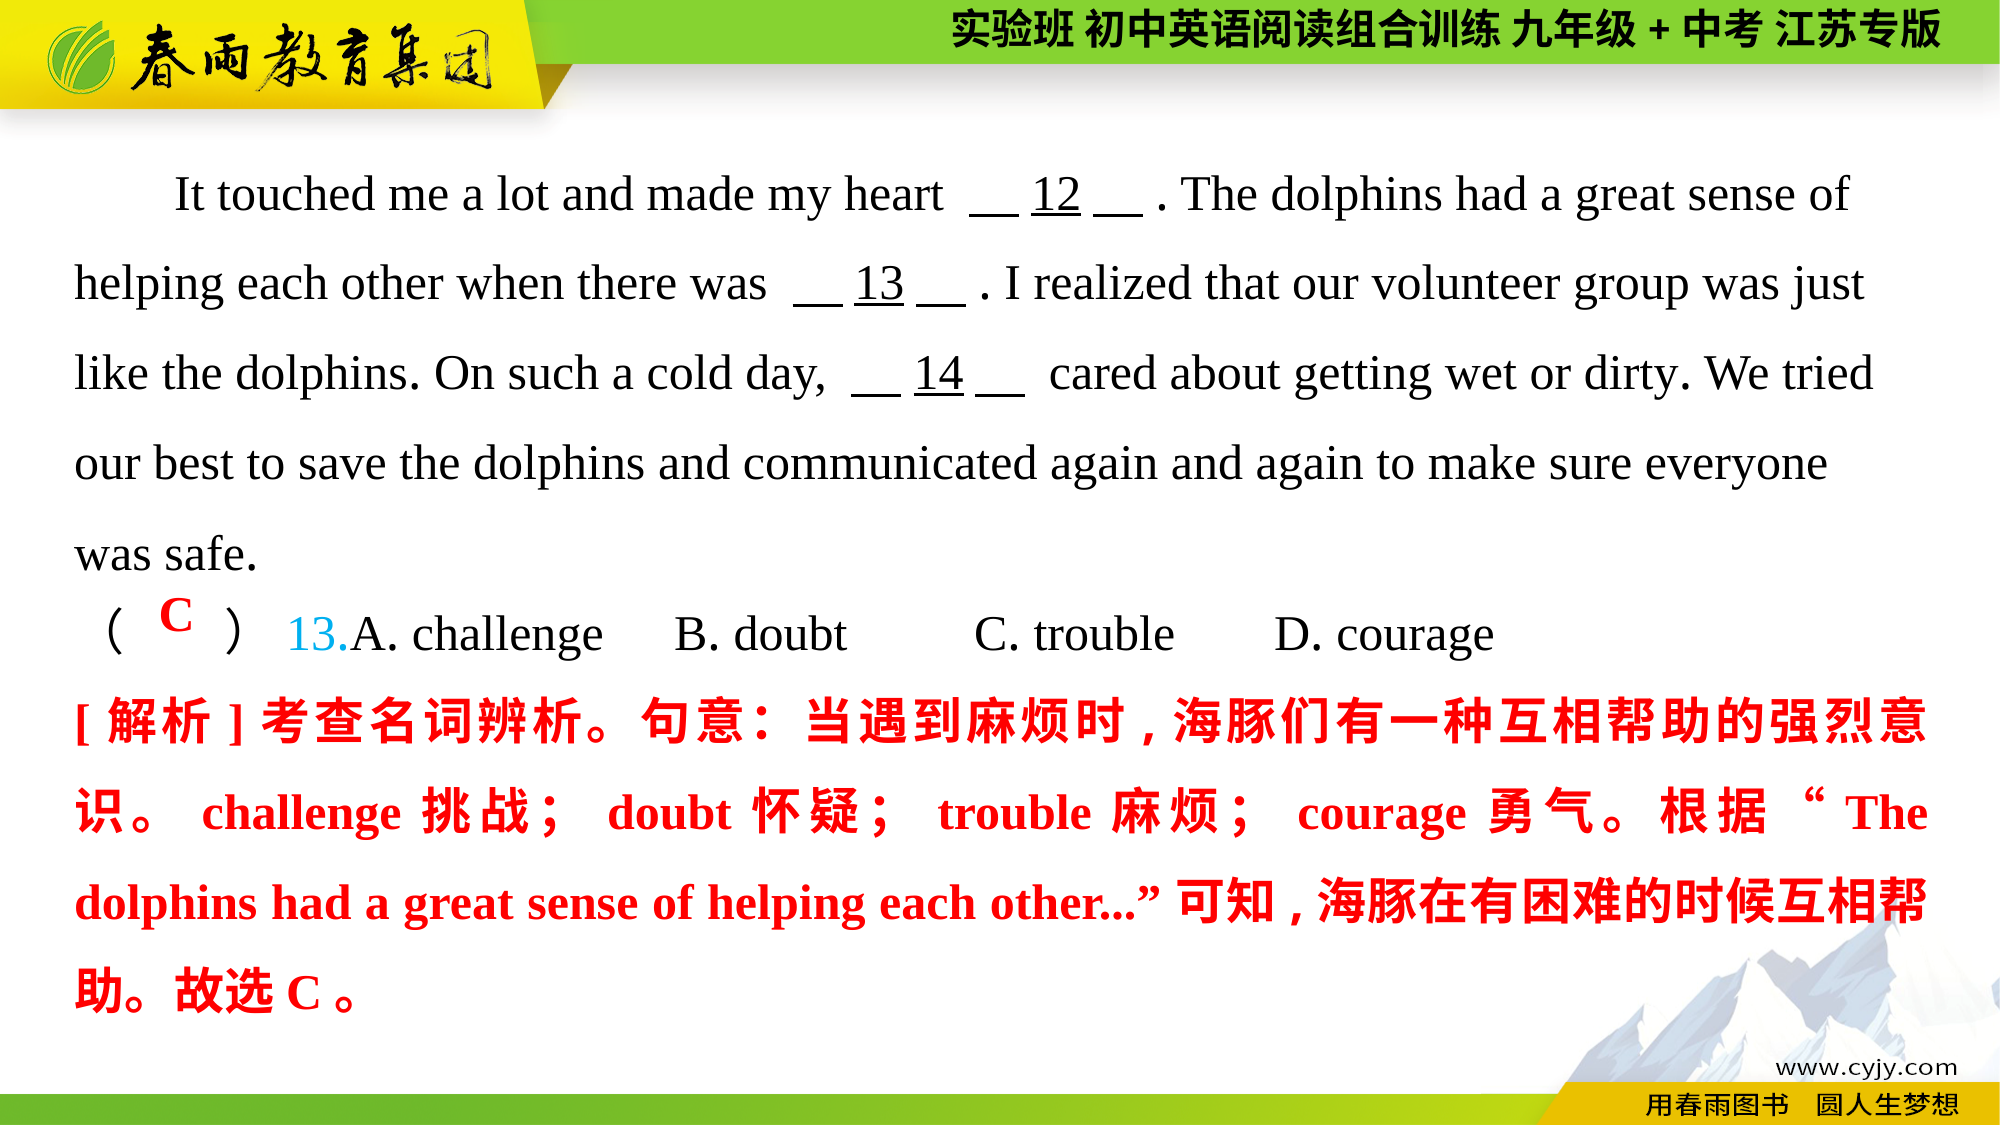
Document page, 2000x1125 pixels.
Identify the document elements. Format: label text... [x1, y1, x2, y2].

picture [0, 0, 2000, 1125]
text_box （ ）13.A. challenge B. doubt C. trouble D. courage [59, 562, 1944, 652]
list It touched me a lot and made my heart 12 . The dolphins had a great sense of helping each other when there was 13 . I realized that our volunteer group was just like the dolphins. On such a cold day, 14 cared about getting wet or dirty. We tried our best to save the dolphins and communicated again and again to make sure everyone was safe. [59, 122, 1944, 562]
text_box C [143, 574, 210, 650]
text_box [解析]考查名词辨析。句意：当遇到麻烦时,海豚们有一种互相帮助的强烈意识。challenge挑战；doubt怀疑；trouble麻烦；courage勇气。根据“The dolphins had a great sense of helping each other...”可知,海豚在有困难的时候互相帮助。故选C。 [59, 652, 1944, 1028]
